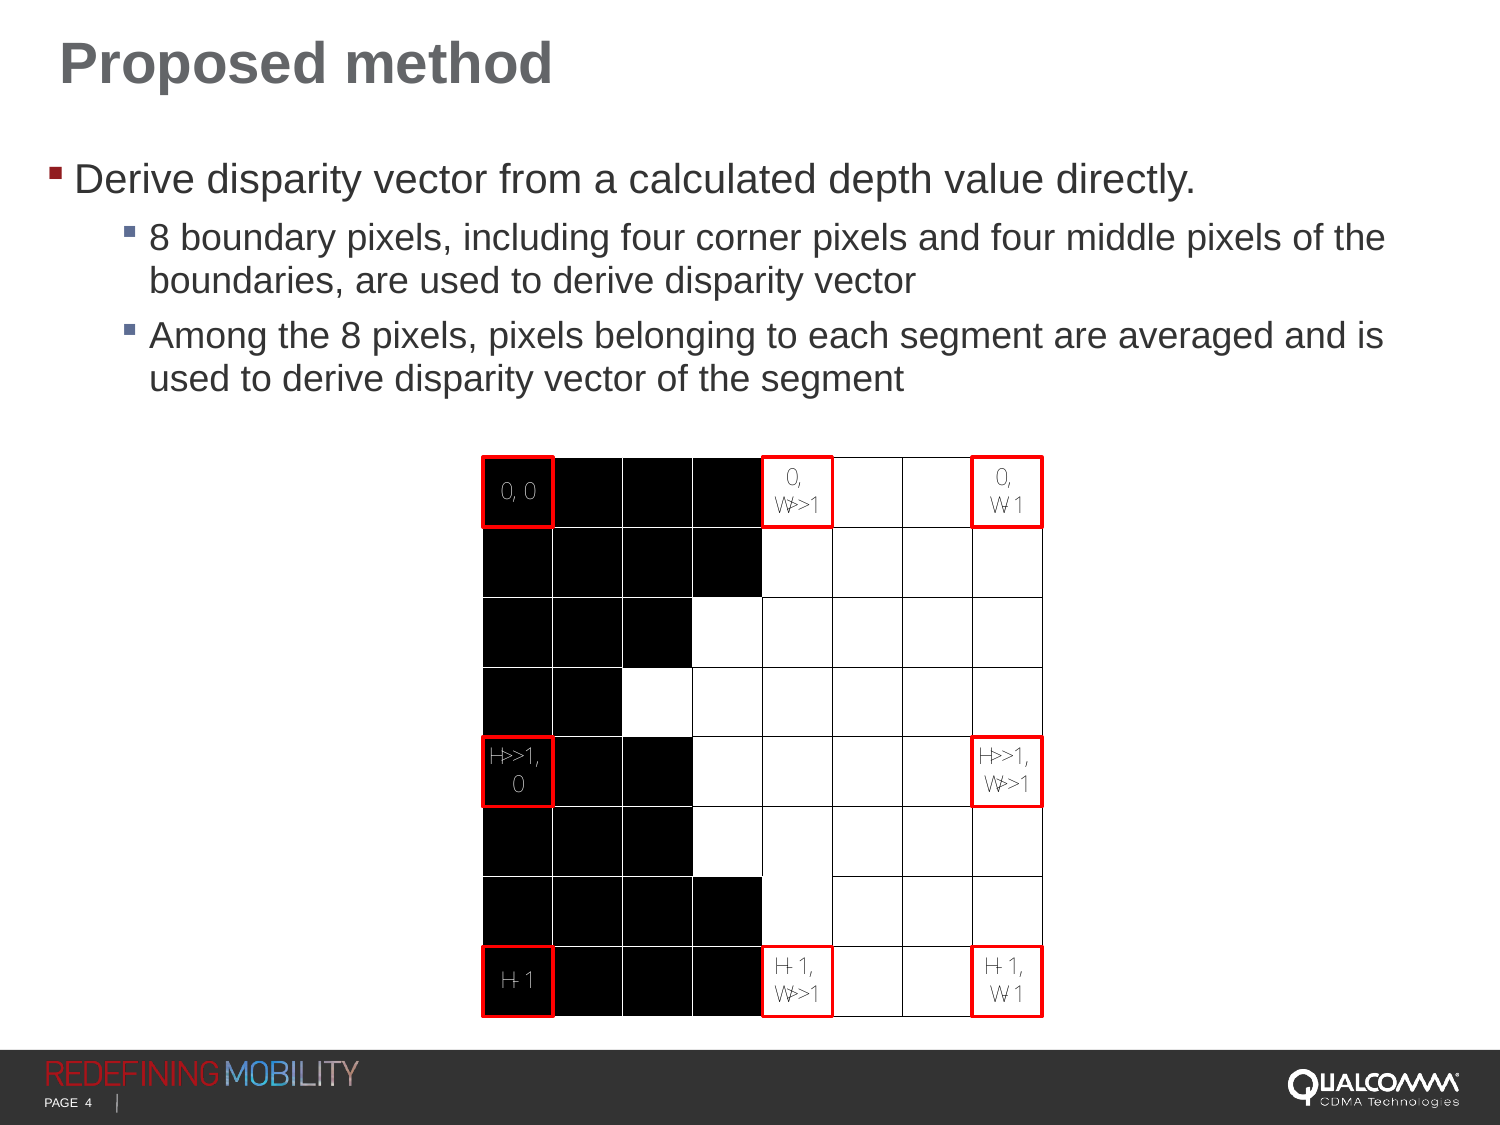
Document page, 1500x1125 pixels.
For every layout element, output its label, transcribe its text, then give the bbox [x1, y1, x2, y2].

title Proposed method [44, 75, 1483, 113]
picture [31, 1049, 369, 1098]
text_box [475, 450, 1049, 1024]
text_box [0, 1, 1500, 75]
picture [1278, 1058, 1478, 1114]
list Derive disparity vector from a calculated depth value directly. 8 boundary pixels, including four corner pixels and four middle pixels of the boundaries, are used to derive disparity vector Among the 8 pixels, pixels belonging to each segment are averaged and is used to derive disparity vector of the segment [30, 148, 1469, 1021]
